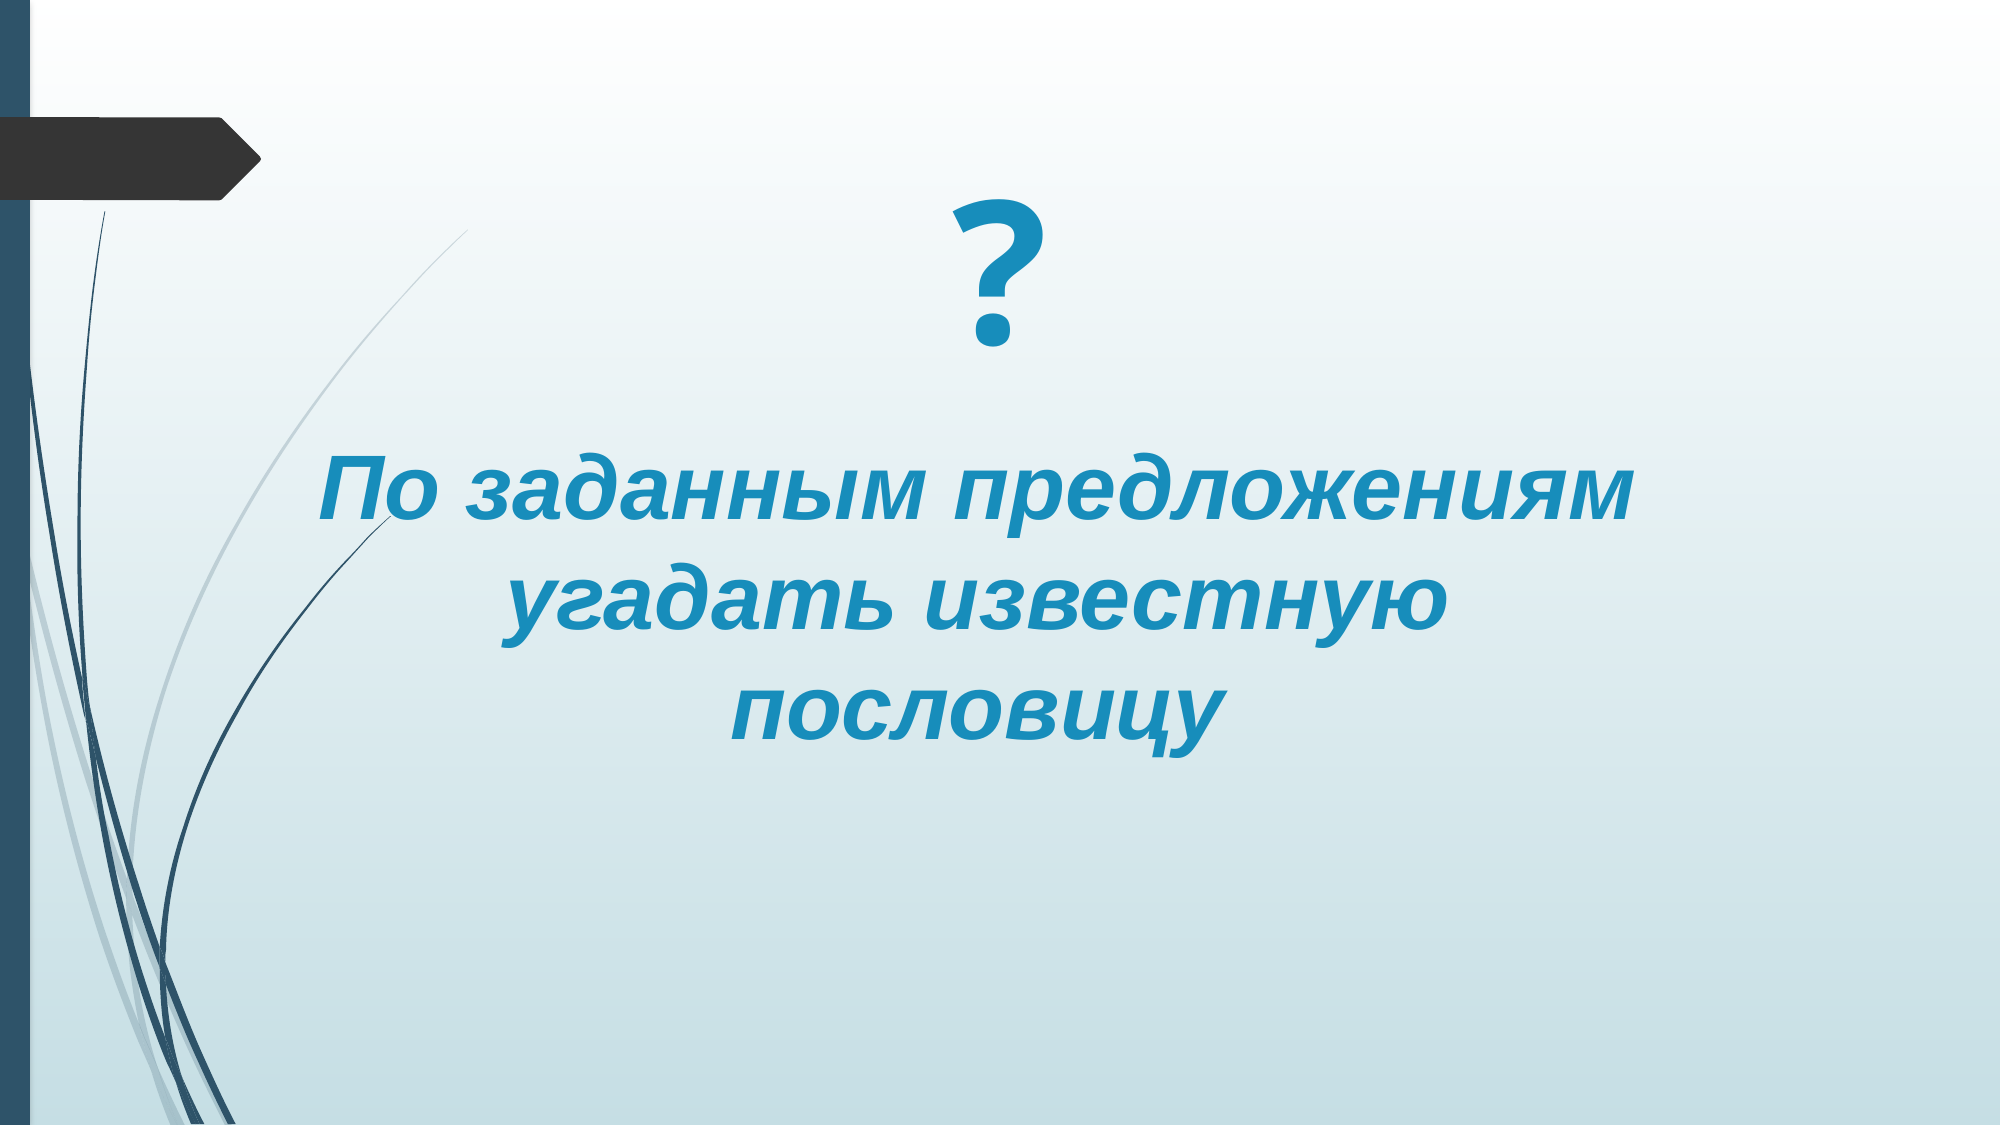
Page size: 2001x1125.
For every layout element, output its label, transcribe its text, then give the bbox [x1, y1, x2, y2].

list По заданным предложениям угадать известную пословицу [302, 420, 1653, 705]
text_box ? [923, 137, 1077, 395]
